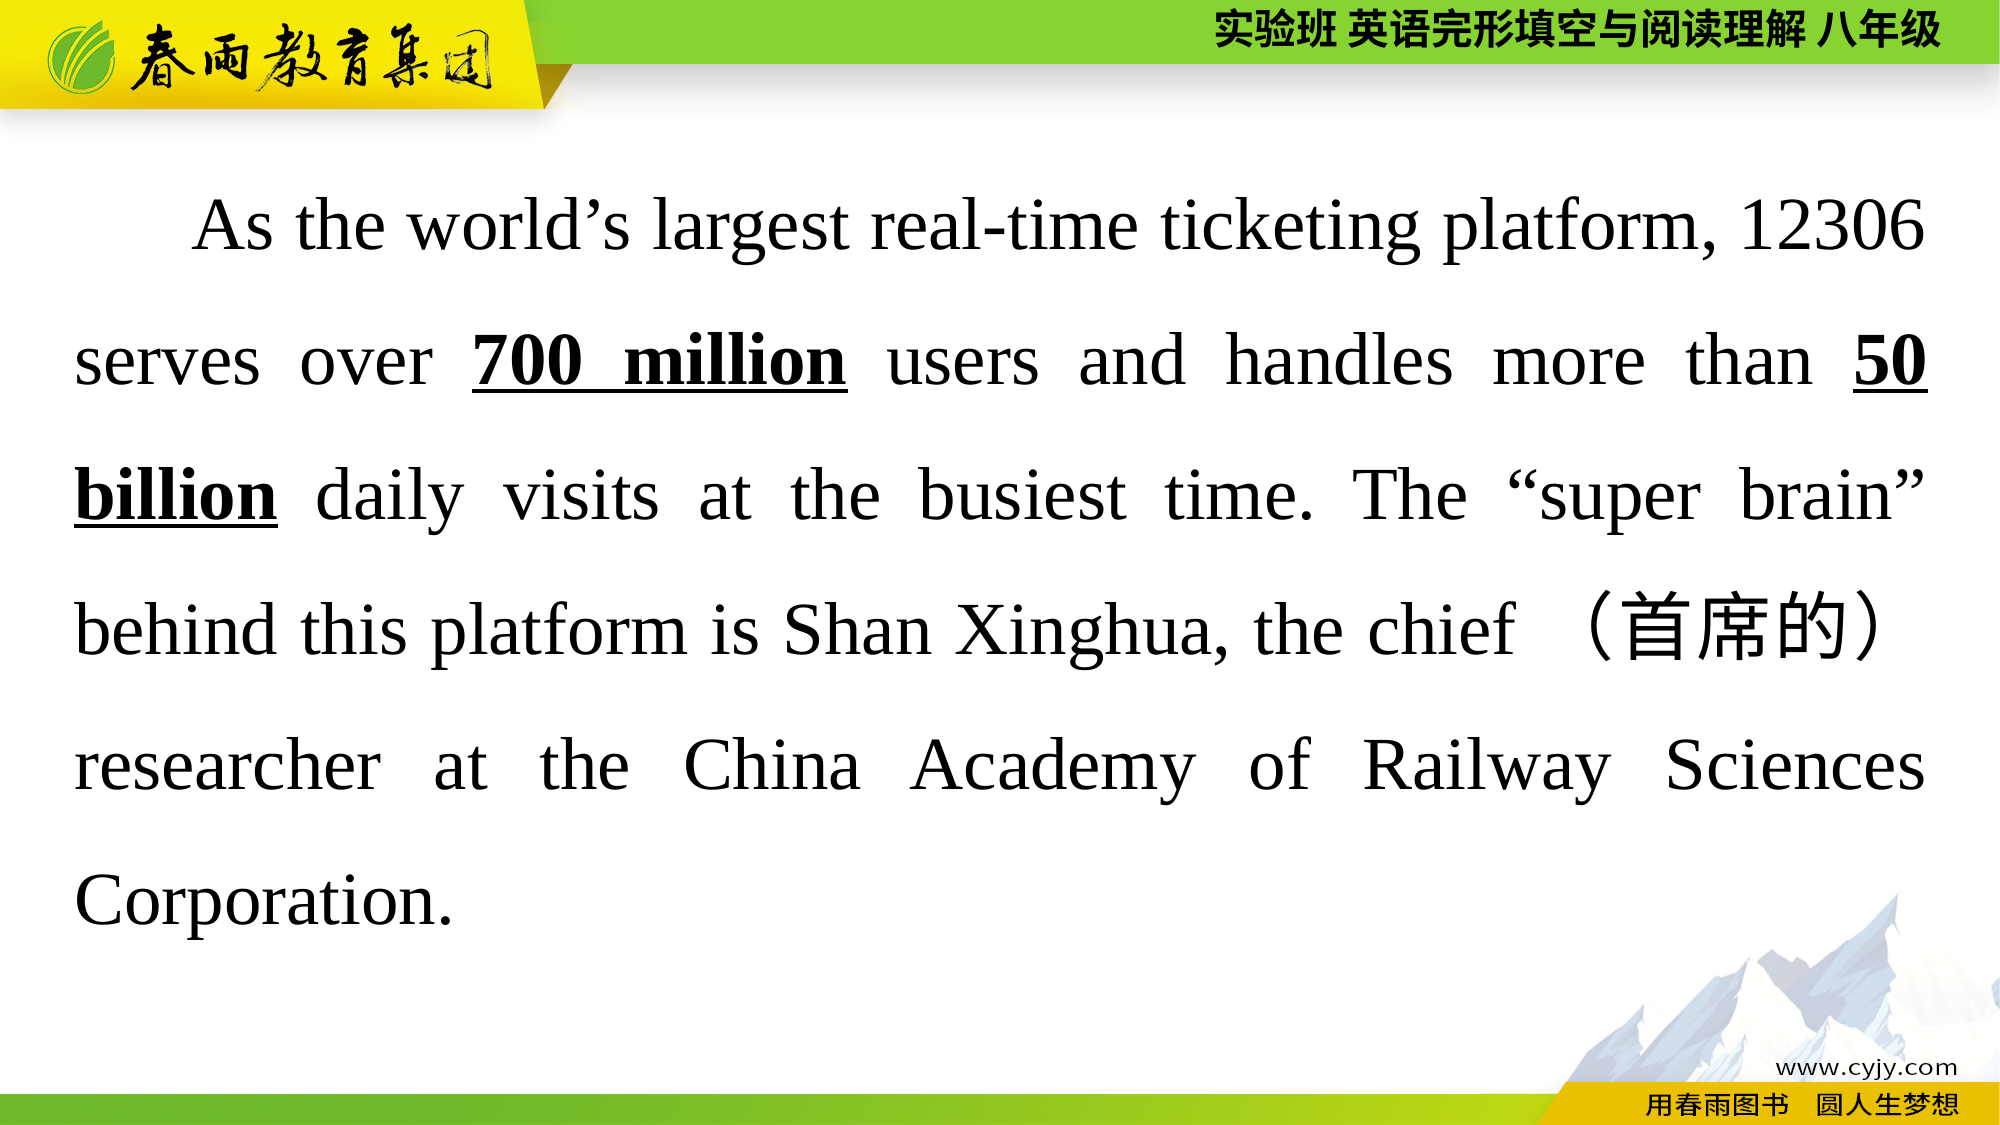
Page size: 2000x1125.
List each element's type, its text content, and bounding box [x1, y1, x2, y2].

list As the world’s largest real-time ticketing platform, 12306 serves over 700 million users and handles more than 50 billion daily visits at the busiest time. The “super brain” behind this platform is Shan Xinghua, the chief（首席的） researcher at the China Academy of Railway Sciences Corporation. [59, 122, 1944, 940]
picture [0, 0, 2000, 1125]
